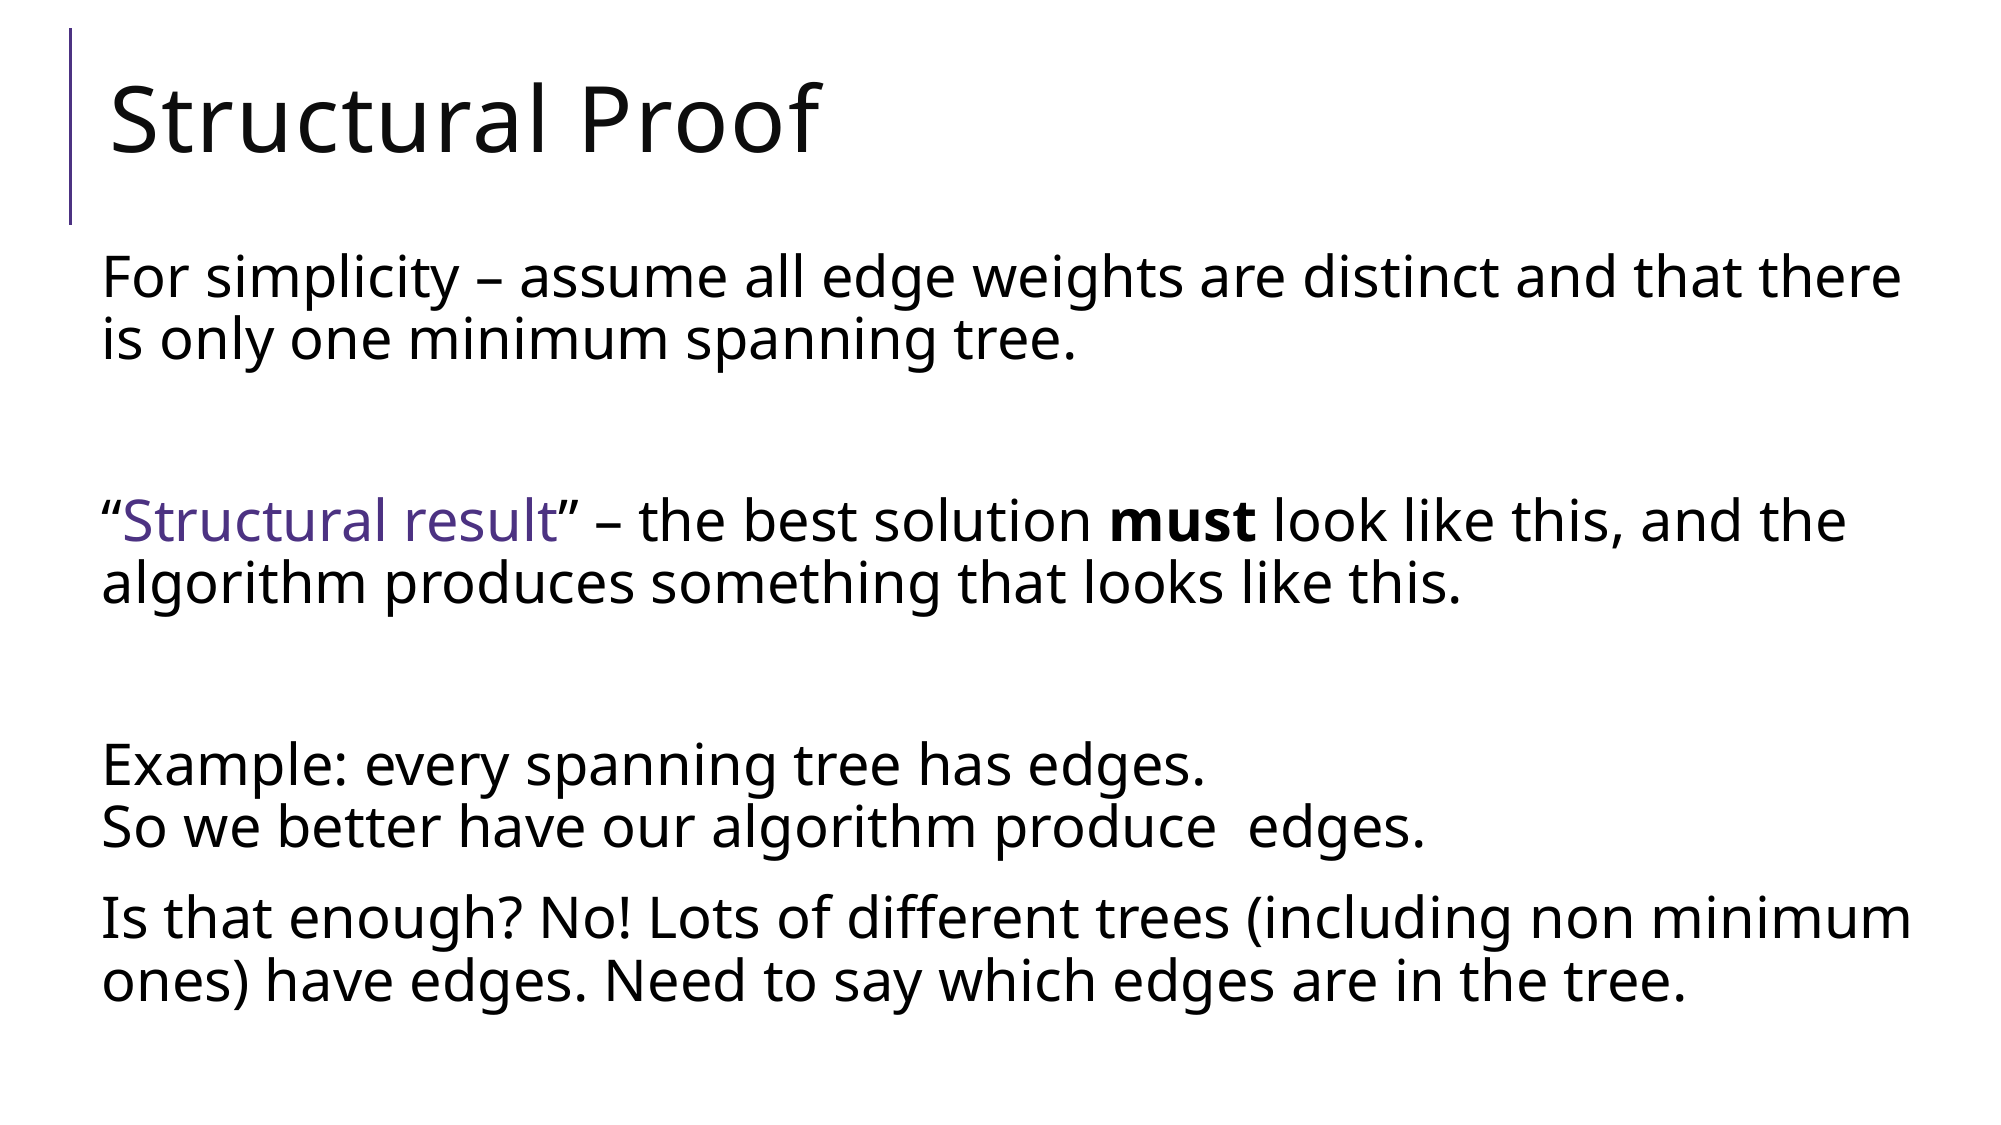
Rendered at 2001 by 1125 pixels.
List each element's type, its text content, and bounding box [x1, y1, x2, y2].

title Structural Proof [94, 43, 1930, 210]
